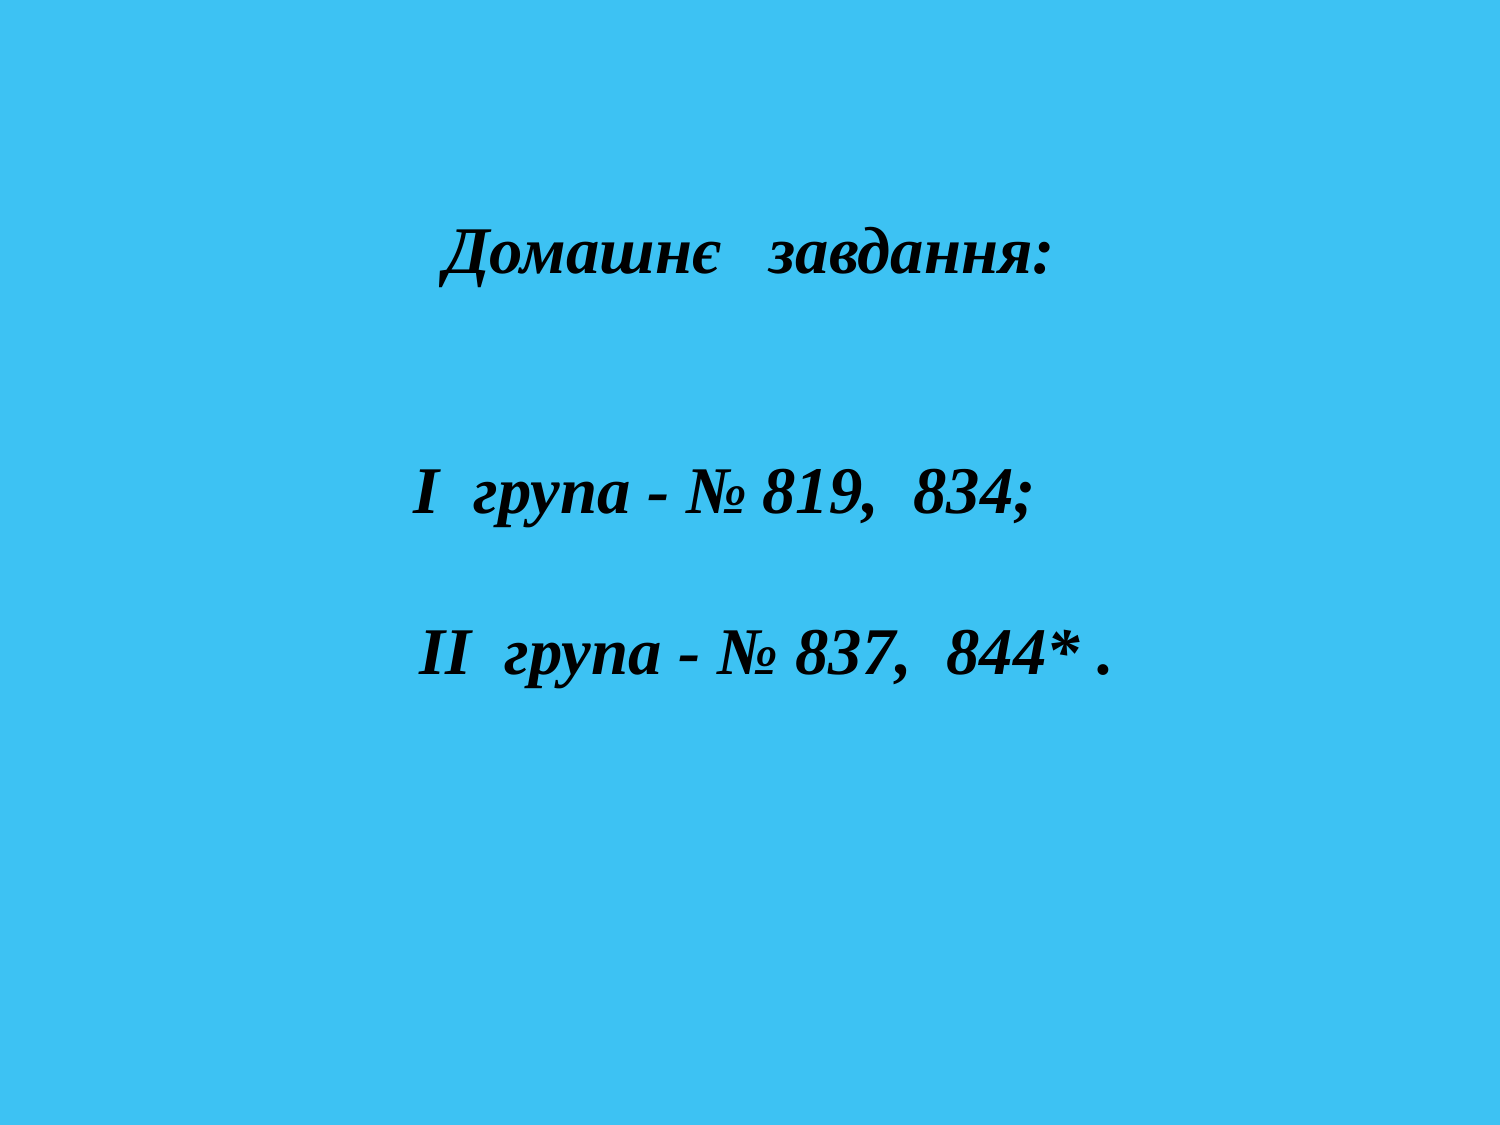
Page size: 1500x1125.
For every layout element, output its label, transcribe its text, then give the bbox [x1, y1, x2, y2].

title Домашнє завдання: І група - № 819, 834; ІІ група - № 837, 844* . [75, 140, 1425, 914]
